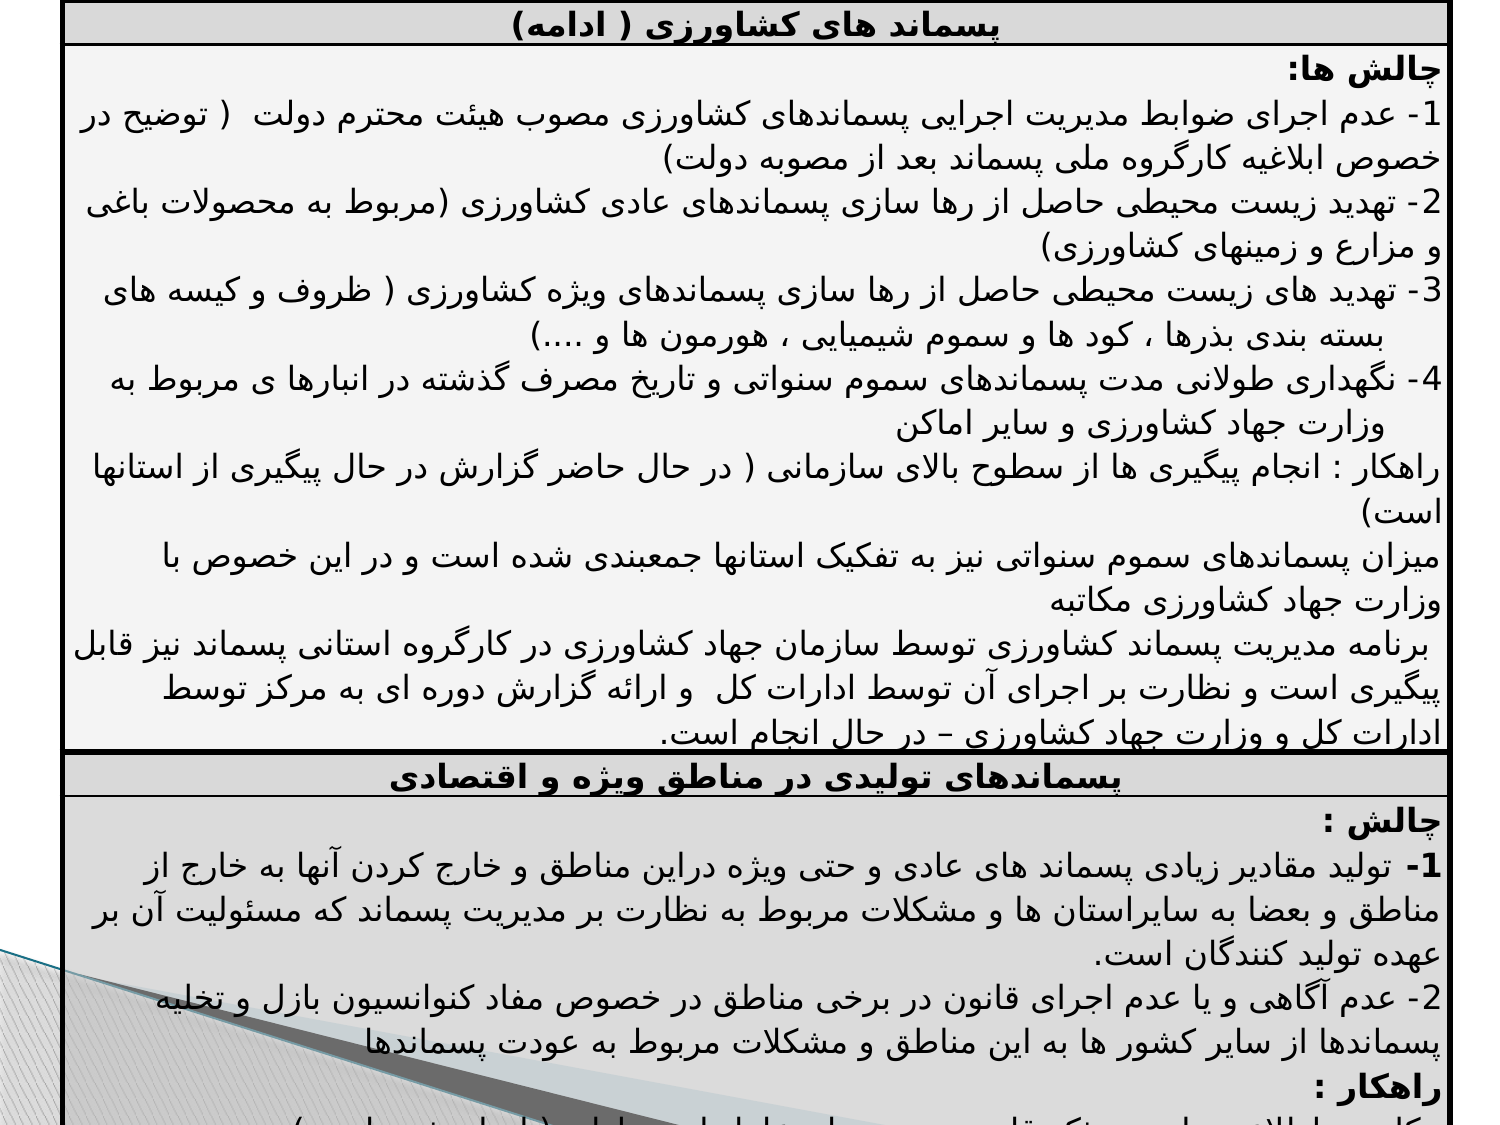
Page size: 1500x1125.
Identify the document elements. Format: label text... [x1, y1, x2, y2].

table_cell چالش : 1- تولید مقادیر زیادی پسماند های عادی و حتی ویژه دراین مناطق و خارج کردن آنها به خارج از مناطق و بعضا به سایراستان ها و مشکلات مربوط به نظارت بر مدیریت پسماند که مسئولیت آن بر عهده تولید کنندگان است. 2- عدم آگاهی و یا عدم اجرای قانون در برخی مناطق در خصوص مفاد کنوانسیون بازل و تخلیه پسماندها از سایر کشور ها به این مناطق و مشکلات مربوط به عودت پسماندها راهکار : مکاتبه و اطلاع رسانی و تذکر قانونی به مدیران عامل این مناطق ( انجام شده است) برگزاری نشست مشترک در سطح مدیران ادارات کل محیط زیست ذیربط ، نمایندگان مناطق ویژه و آزاد اقتصادی وسازمان برای طرح موضوع و اخذ برنامه ها ( دو جلسه تاکنون گذاشته شده و جلسه ای در خرداد ماه 97 نیز برنامه ریزی شده است) مکاتبه با وزارت امور خارجه جهت اعلام به دبیر خانه کنوانسیون و تذکر به کشور های عضو کنوانسیون در این خصوص ( مکاتبه انجام شده است) [65, 797, 1447, 1125]
table_cell چالش ها: 1- عدم اجرای ضوابط مدیریت اجرایی پسماندهای کشاورزی مصوب هیئت محترم دولت ( توضیح در خصوص ابلاغیه کارگروه ملی پسماند بعد از مصوبه دولت) 2- تهدید زیست محیطی حاصل از رها سازی پسماندهای عادی کشاورزی (مربوط به محصولات باغی و مزارع و زمینهای کشاورزی) 3- تهدید های زیست محیطی حاصل از رها سازی پسماندهای ویژه کشاورزی ( ظروف و کیسه های بسته بندی بذرها ، کود ها و سموم شیمیایی ، هورمون ها و ....) 4- نگهداری طولانی مدت پسماندهای سموم سنواتی و تاریخ مصرف گذشته در انبارها ی مربوط به وزارت جهاد کشاورزی و سایر اماکن راهکار : انجام پیگیری ها از سطوح بالای سازمانی ( در حال حاضر گزارش در حال پیگیری از استانها است) میزان پسماندهای سموم سنواتی نیز به تفکیک استانها جمعبندی شده است و در این خصوص با وزارت جهاد کشاورزی مکاتبه برنامه مدیریت پسماند کشاورزی توسط سازمان جهاد کشاورزی در کارگروه استانی پسماند نیز قابل پیگیری است و نظارت بر اجرای آن توسط ادارات کل و ارائه گزارش دوره ای به مرکز توسط ادارات کل و وزارت جهاد کشاورزی – در حال انجام است. [65, 46, 1447, 749]
table_cell پسماندهای تولیدی در مناطق ویژه و اقتصادی [65, 755, 1447, 795]
table_header پسماند های کشاورزی ( ادامه) [65, 3, 1447, 43]
